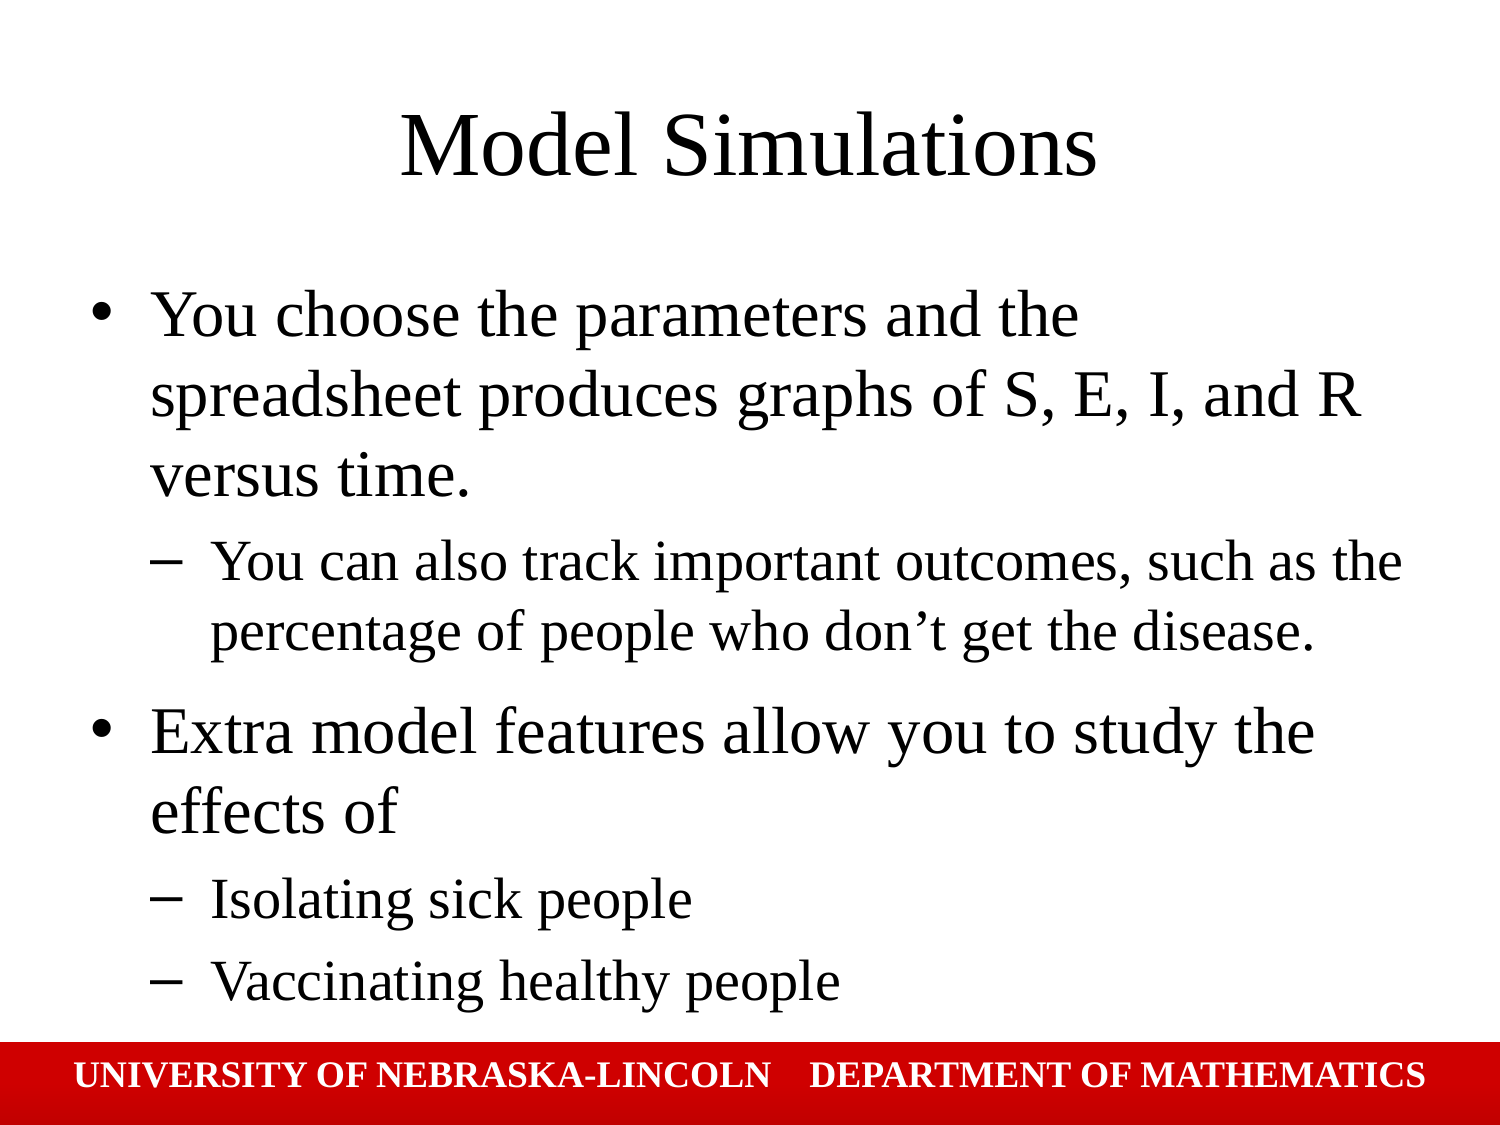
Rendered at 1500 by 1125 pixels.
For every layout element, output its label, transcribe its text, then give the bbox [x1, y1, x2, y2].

list You choose the parameters and the spreadsheet produces graphs of S, E, I, and R versus time. You can also track important outcomes, such as the percentage of people who don’t get the disease. Extra model features allow you to study the effects of Isolating sick people Vaccinating healthy people [75, 262, 1425, 1005]
title Model Simulations [75, 45, 1425, 233]
